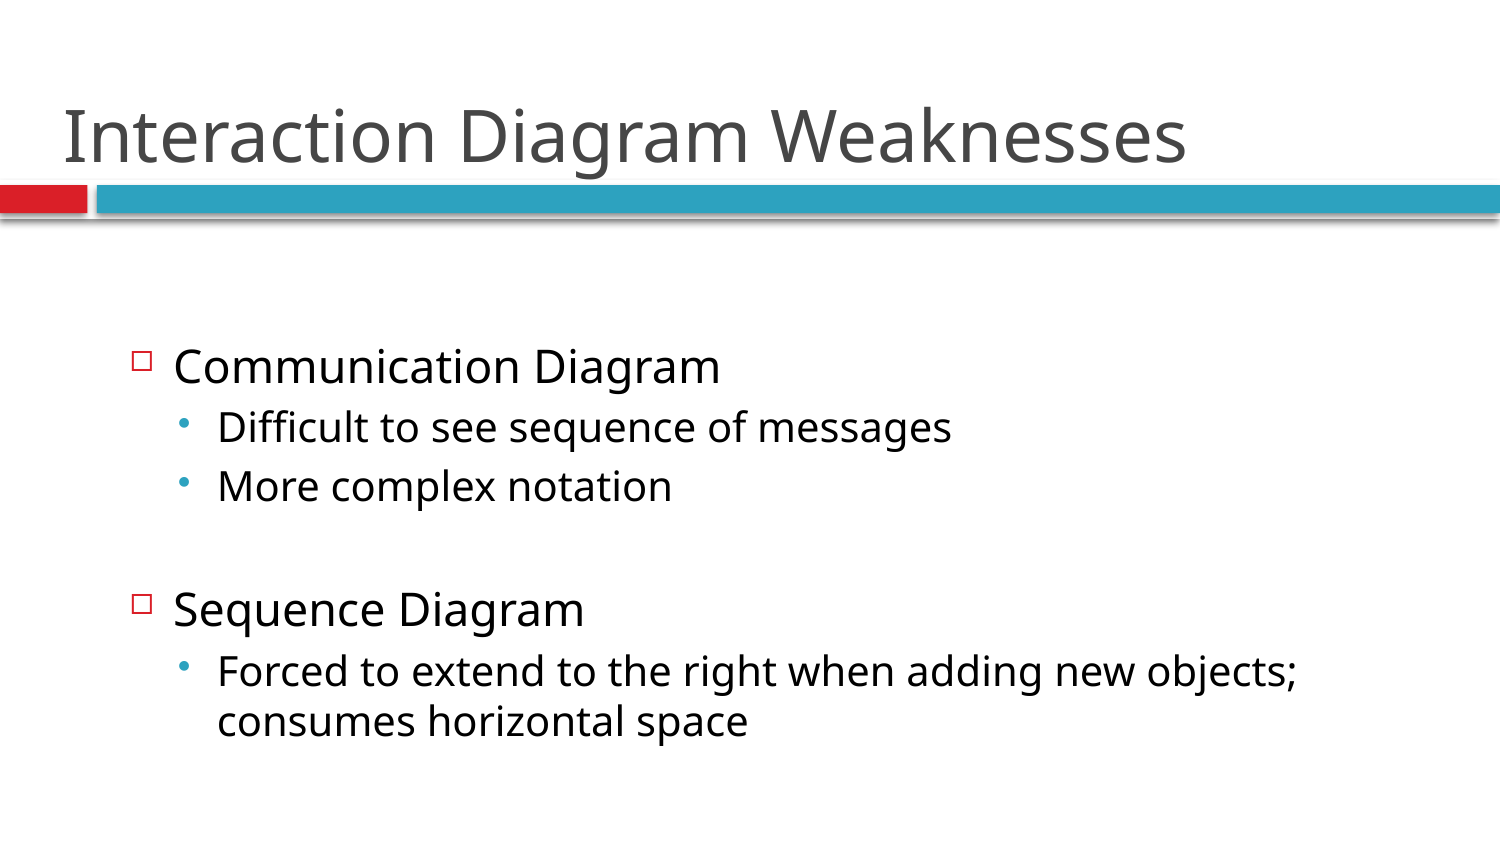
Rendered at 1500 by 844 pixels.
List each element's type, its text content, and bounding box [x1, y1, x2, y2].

list Communication Diagram Difficult to see sequence of messages More complex notation Sequence Diagram Forced to extend to the right when adding new objects; consumes horizontal space [114, 329, 1423, 754]
title Interaction Diagram Weaknesses [52, 6, 1250, 183]
